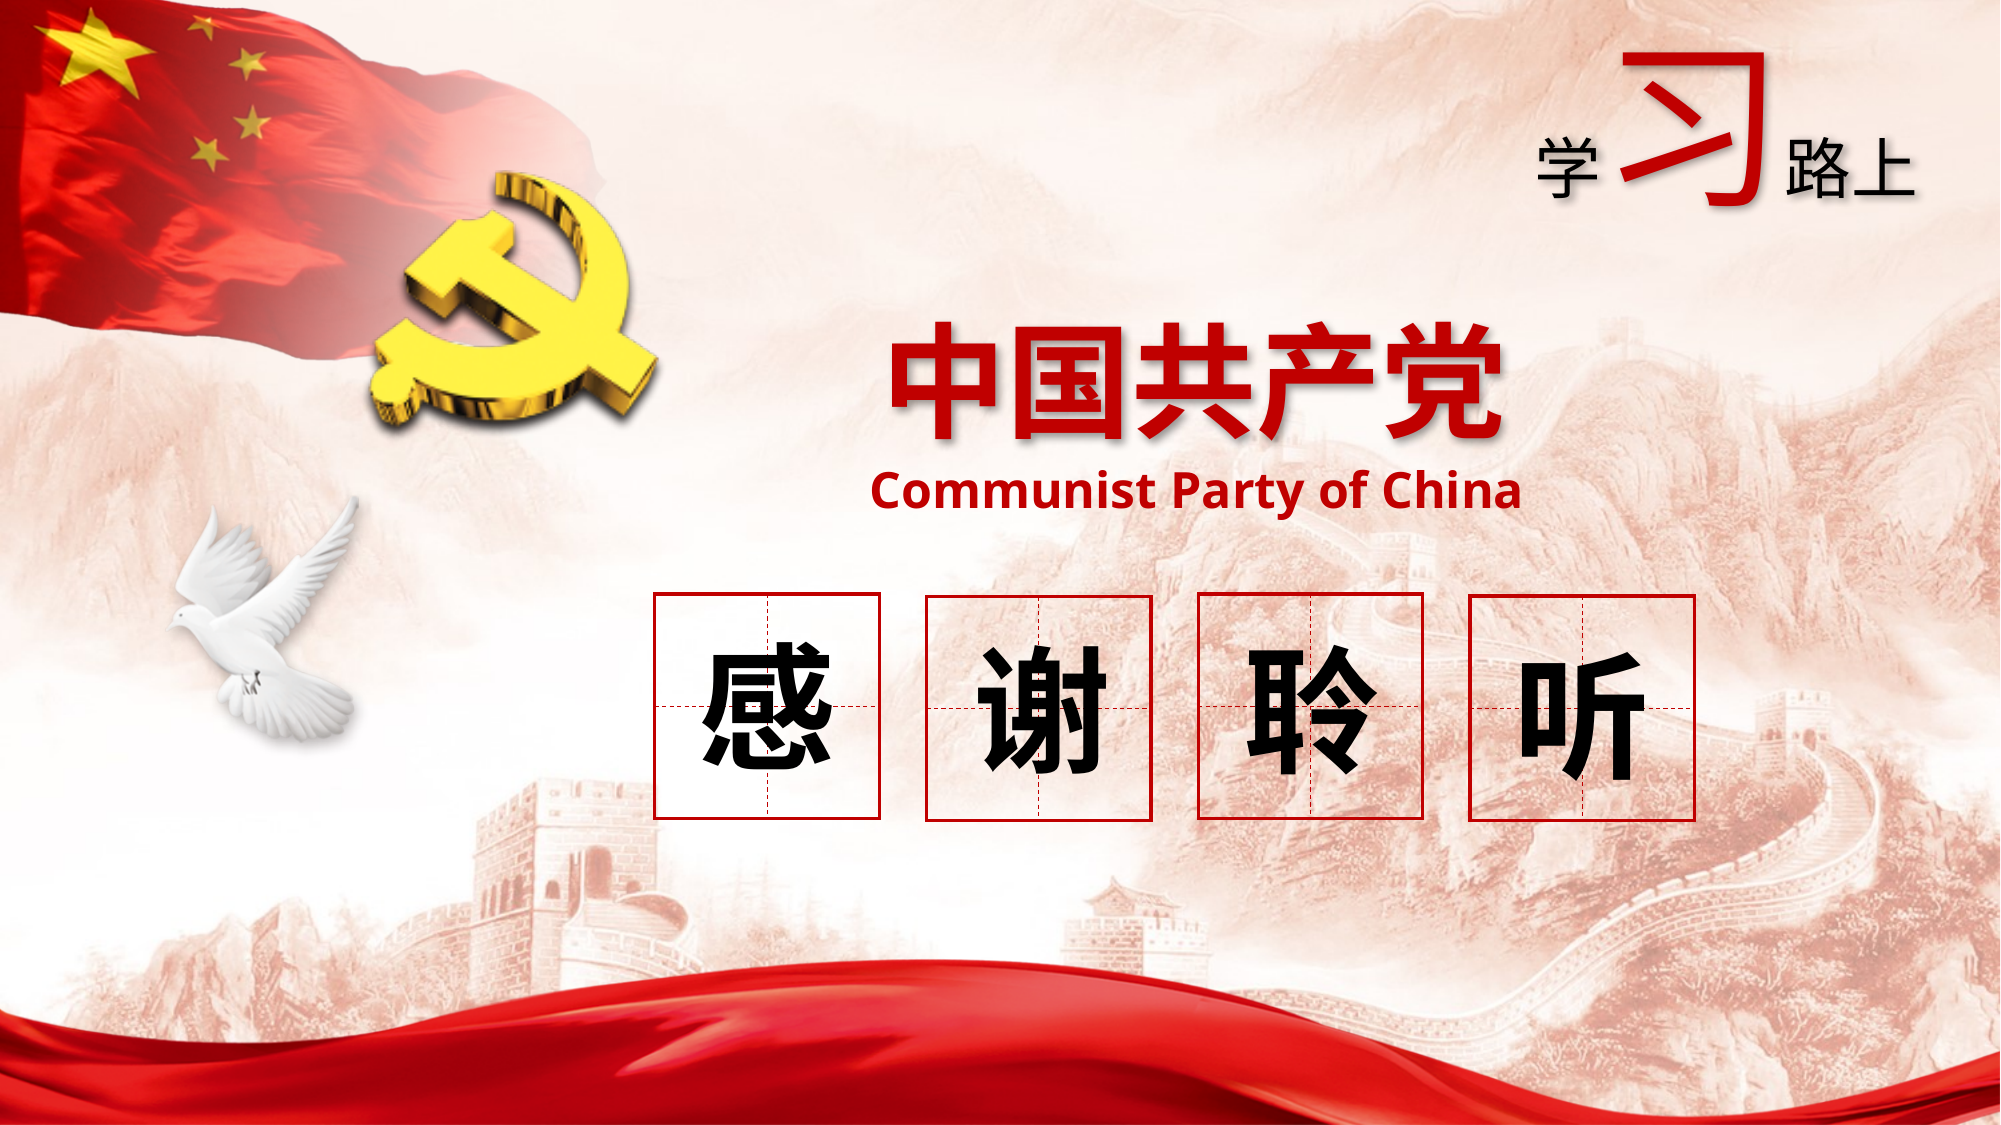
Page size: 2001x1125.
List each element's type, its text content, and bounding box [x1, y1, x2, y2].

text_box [926, 596, 1152, 821]
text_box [654, 593, 880, 819]
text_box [1469, 596, 1695, 821]
text_box Communist Party of China [854, 471, 1540, 526]
picture [0, 0, 2001, 1125]
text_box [1198, 594, 1423, 819]
text_box 中国共产党 [841, 296, 1547, 461]
text_box 学习路上 [1519, 2, 1974, 238]
